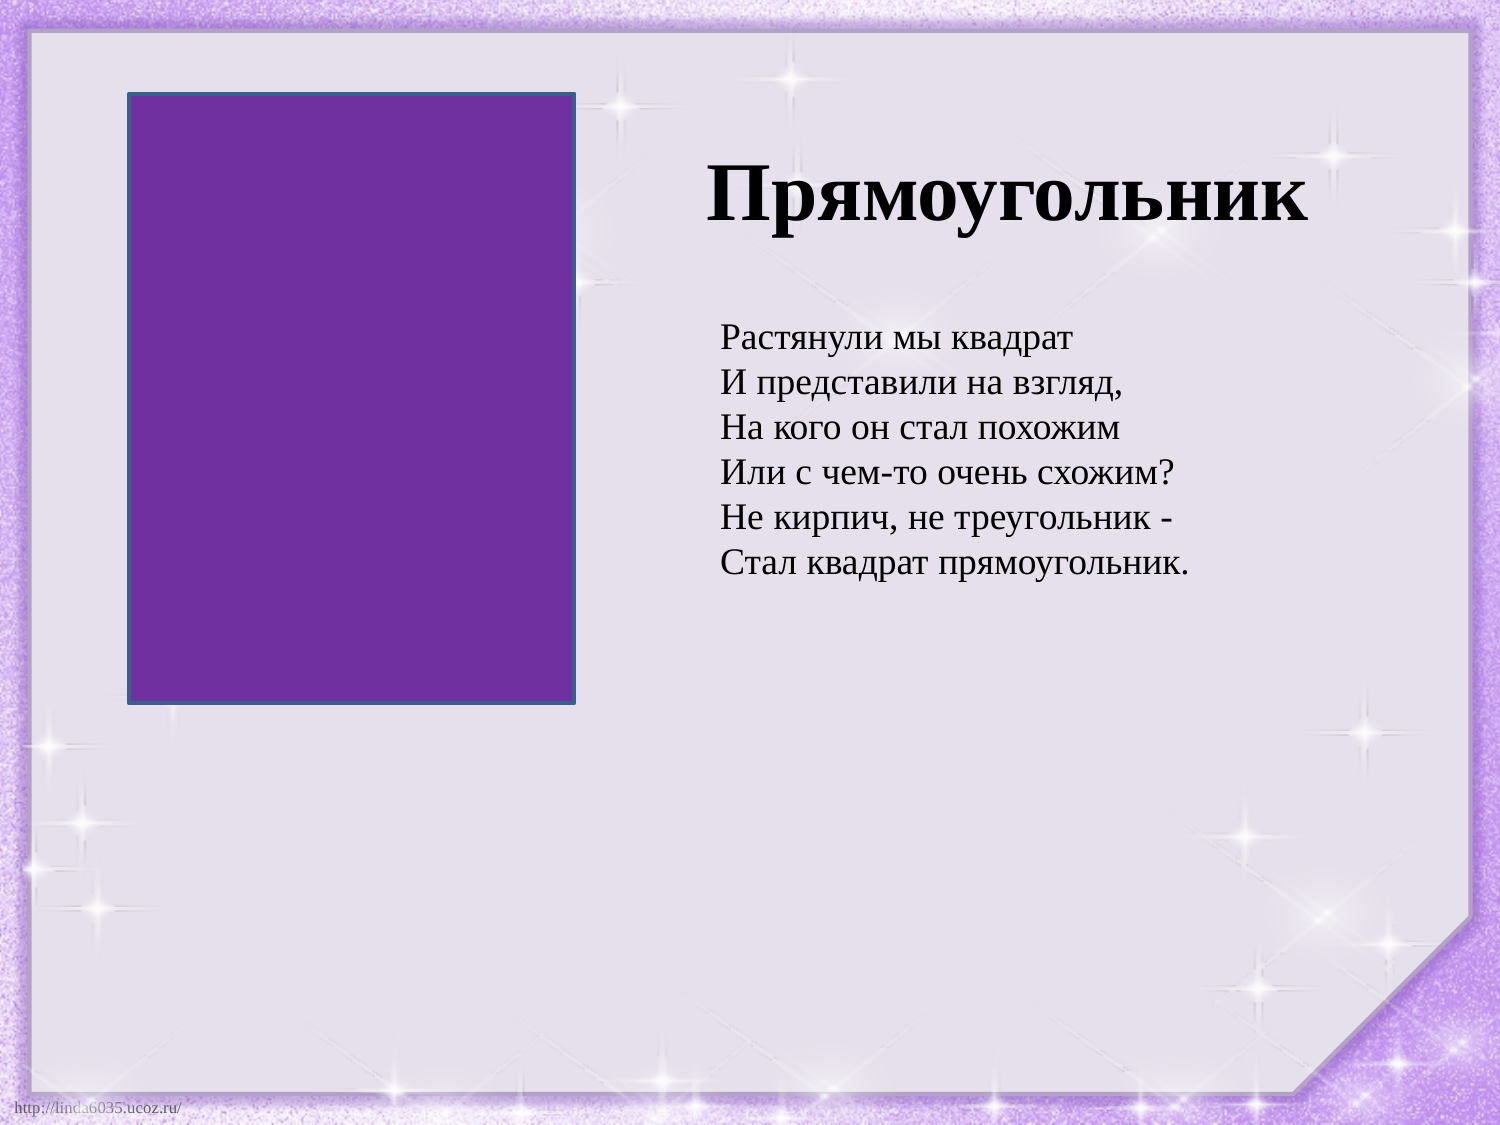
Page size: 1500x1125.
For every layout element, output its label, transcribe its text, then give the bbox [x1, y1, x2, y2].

picture [0, 0, 1500, 1125]
title Прямоугольник [576, 93, 1477, 282]
text_box [127, 92, 576, 705]
text_box Растянули мы квадрат И представили на взгляд, На кого он стал похожим Или с чем-то очень схожим? Не кирпич, не треугольник - Стал квадрат прямоугольник. [705, 304, 1206, 590]
